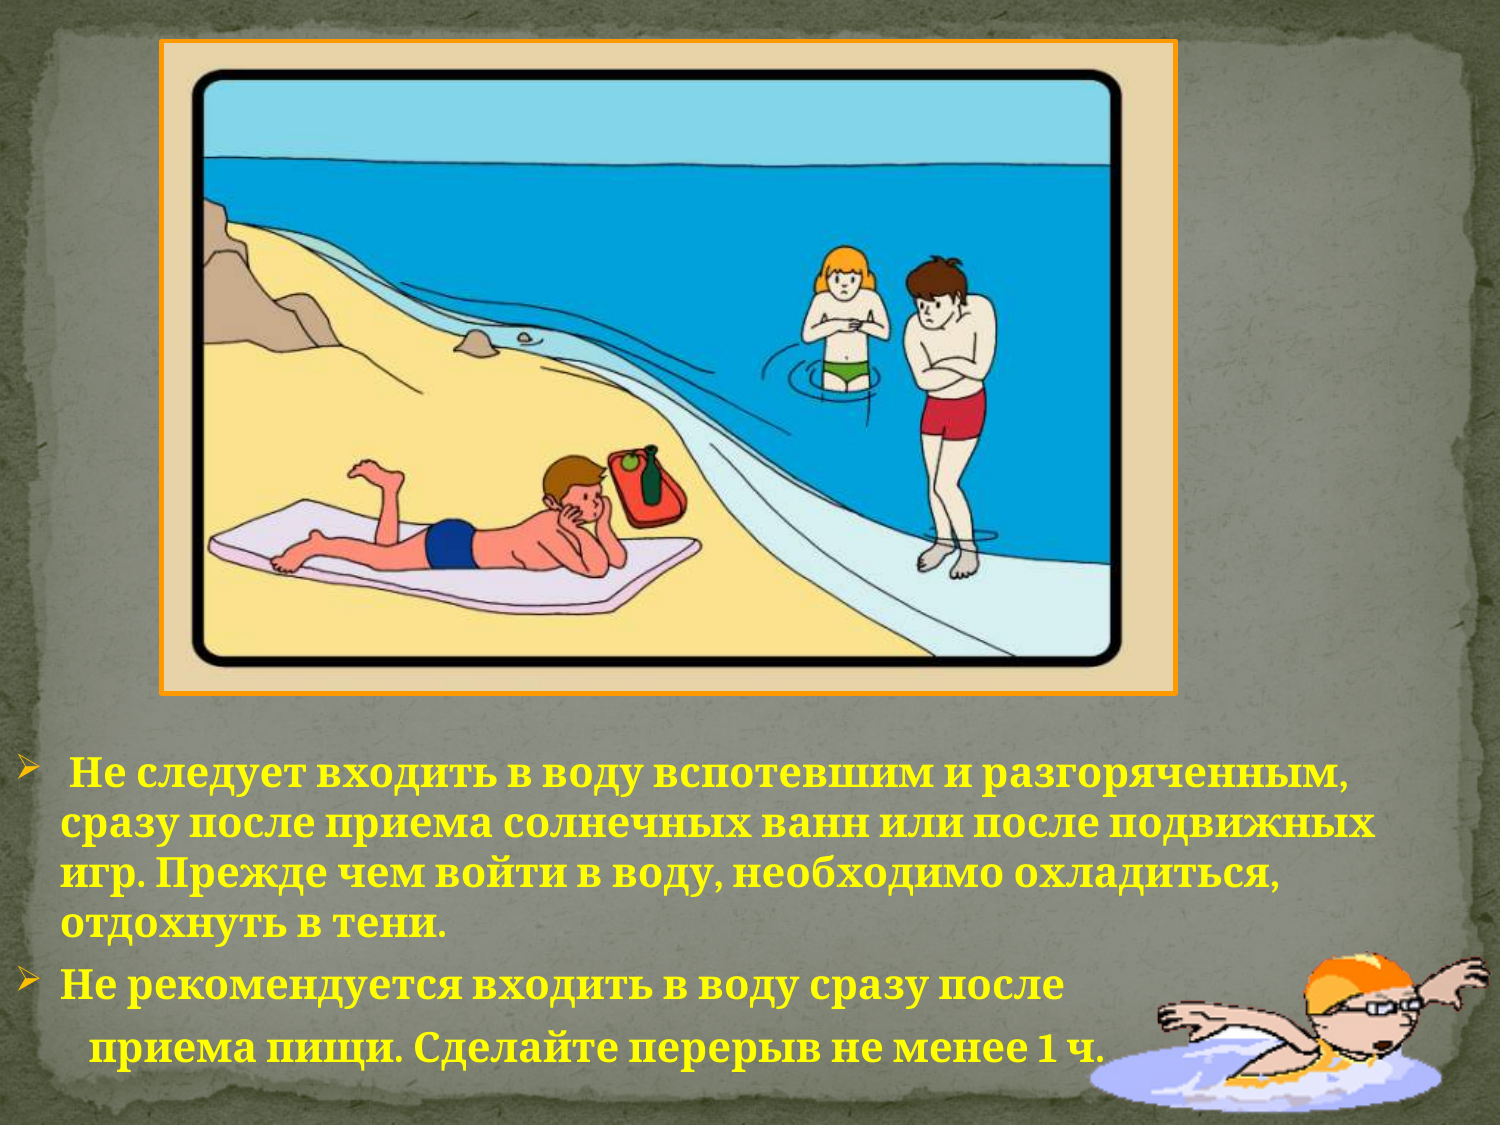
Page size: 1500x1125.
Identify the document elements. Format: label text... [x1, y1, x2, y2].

picture [1085, 924, 1500, 1125]
list Не следует входить в воду вспотевшим и разгоряченным, сразу после приема солнечных ванн или после подвижных игр. Прежде чем войти в воду, необходимо охладиться, отдохнуть в тени. Не рекомендуется входить в воду сразу после приема пищи. Сделайте перерыв не менее 1 ч. [0, 738, 1471, 1024]
picture [164, 43, 1173, 691]
